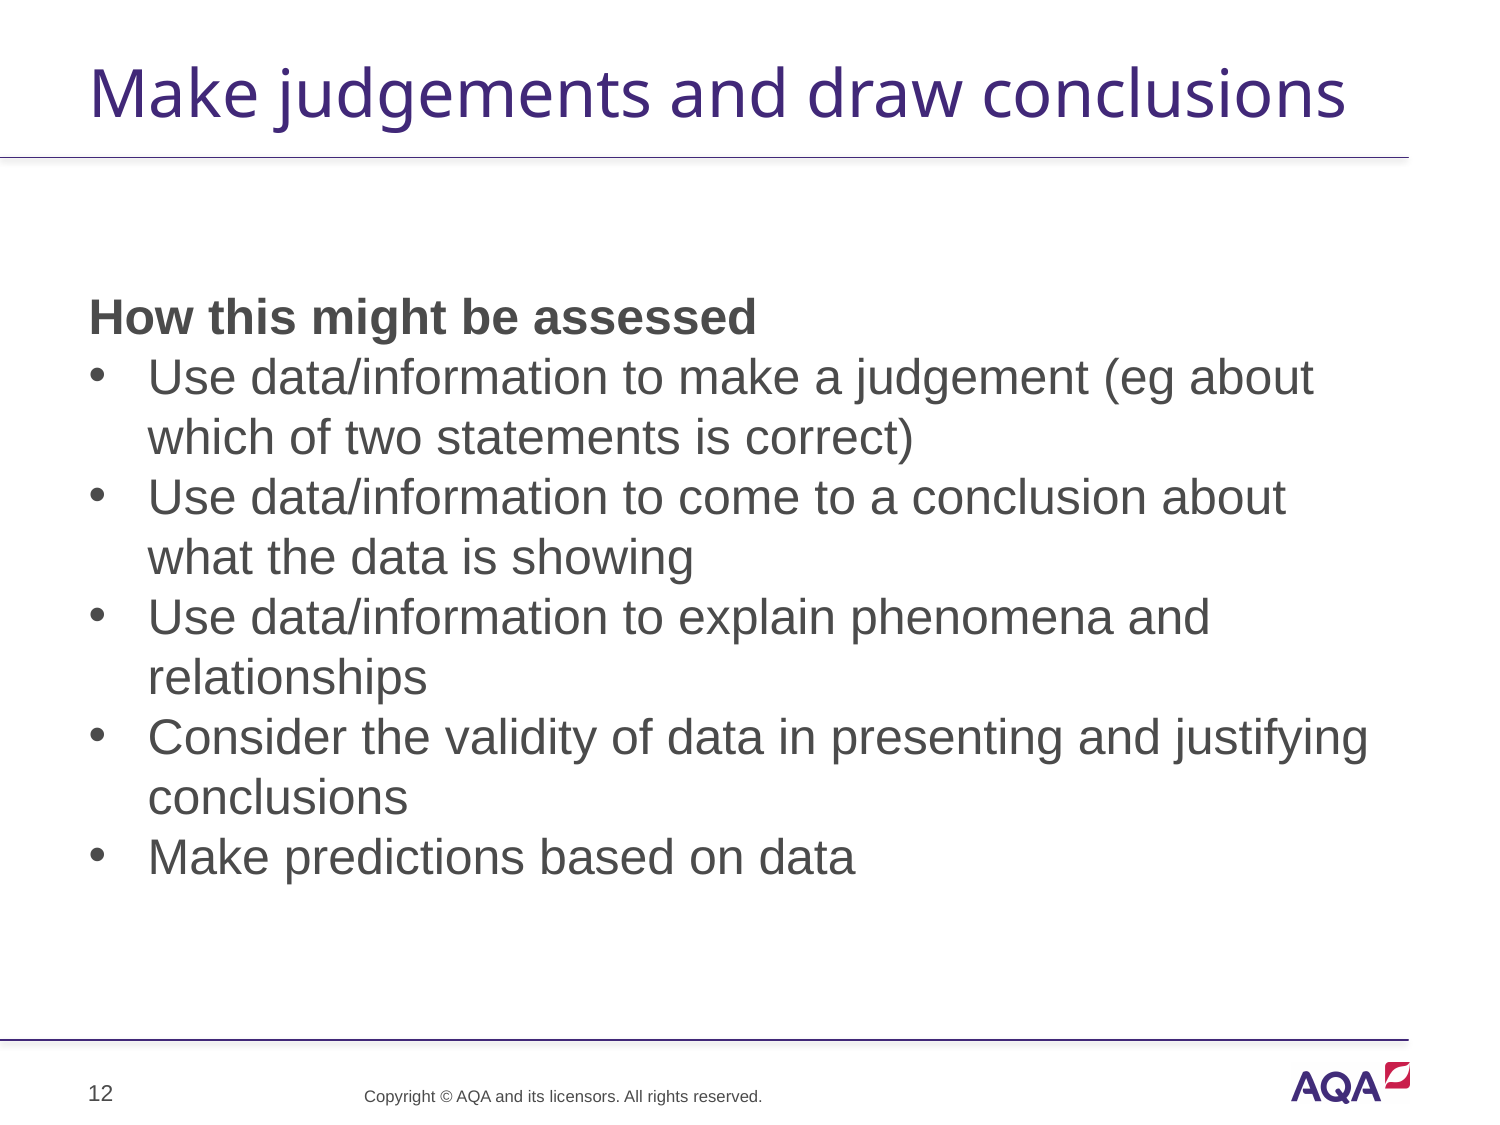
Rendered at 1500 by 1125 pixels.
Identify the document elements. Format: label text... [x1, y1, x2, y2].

slide_number 12 [72, 1062, 188, 1123]
title Make judgements and draw conclusions [88, 72, 1409, 144]
picture [1291, 1062, 1410, 1104]
list How this might be assessed Use data/information to make a judgement (eg about which of two statements is correct) Use data/information to come to a conclusion about what the data is showing Use data/information to explain phenomena and relationships Consider the validity of data in presenting and justifying conclusions Make predictions based on data [88, 284, 1409, 1007]
footer Copyright © AQA and its licensors. All rights reserved. [324, 1084, 764, 1124]
